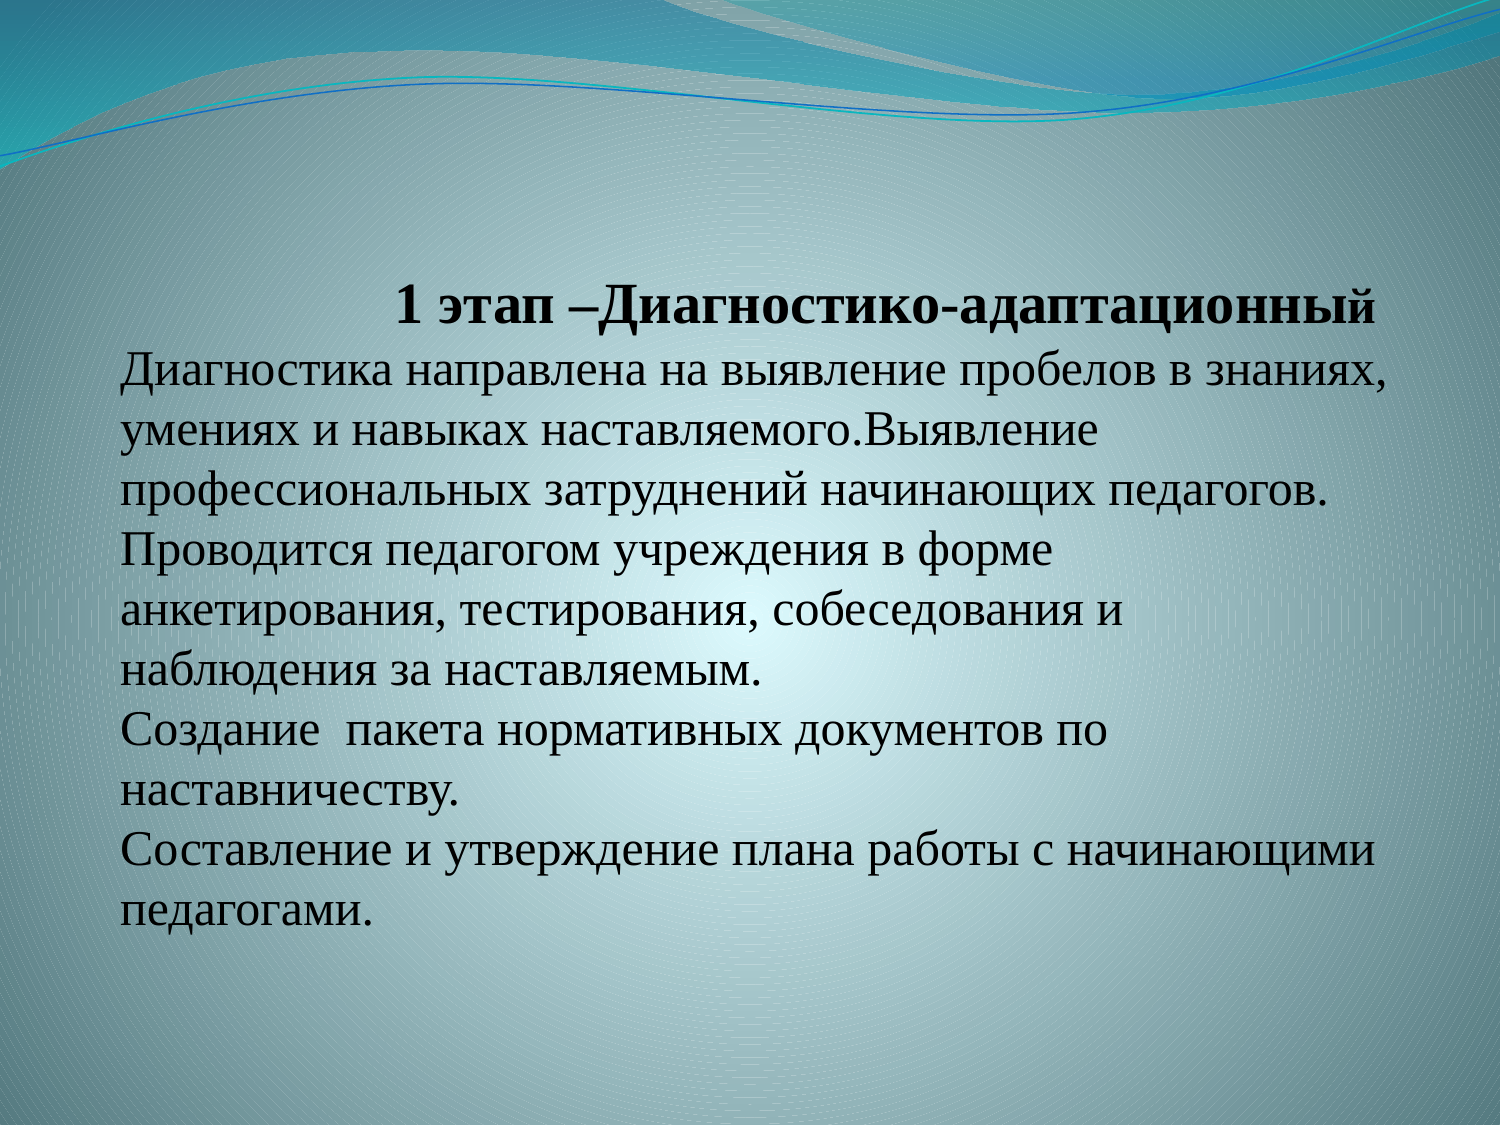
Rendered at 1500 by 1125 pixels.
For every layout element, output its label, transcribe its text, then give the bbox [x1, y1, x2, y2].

text_box 1 этап –Диагностико-адаптационный Диагностика направлена на выявление пробелов в знаниях, умениях и навыках наставляемого.Выявление профессиональных затруднений начинающих педагогов. Проводится педагогом учреждения в форме анкетирования, тестирования, собеседования и наблюдения за наставляемым. Создание пакета нормативных документов по наставничеству. Составление и утверждение плана работы с начинающими педагогами. [105, 257, 1407, 943]
